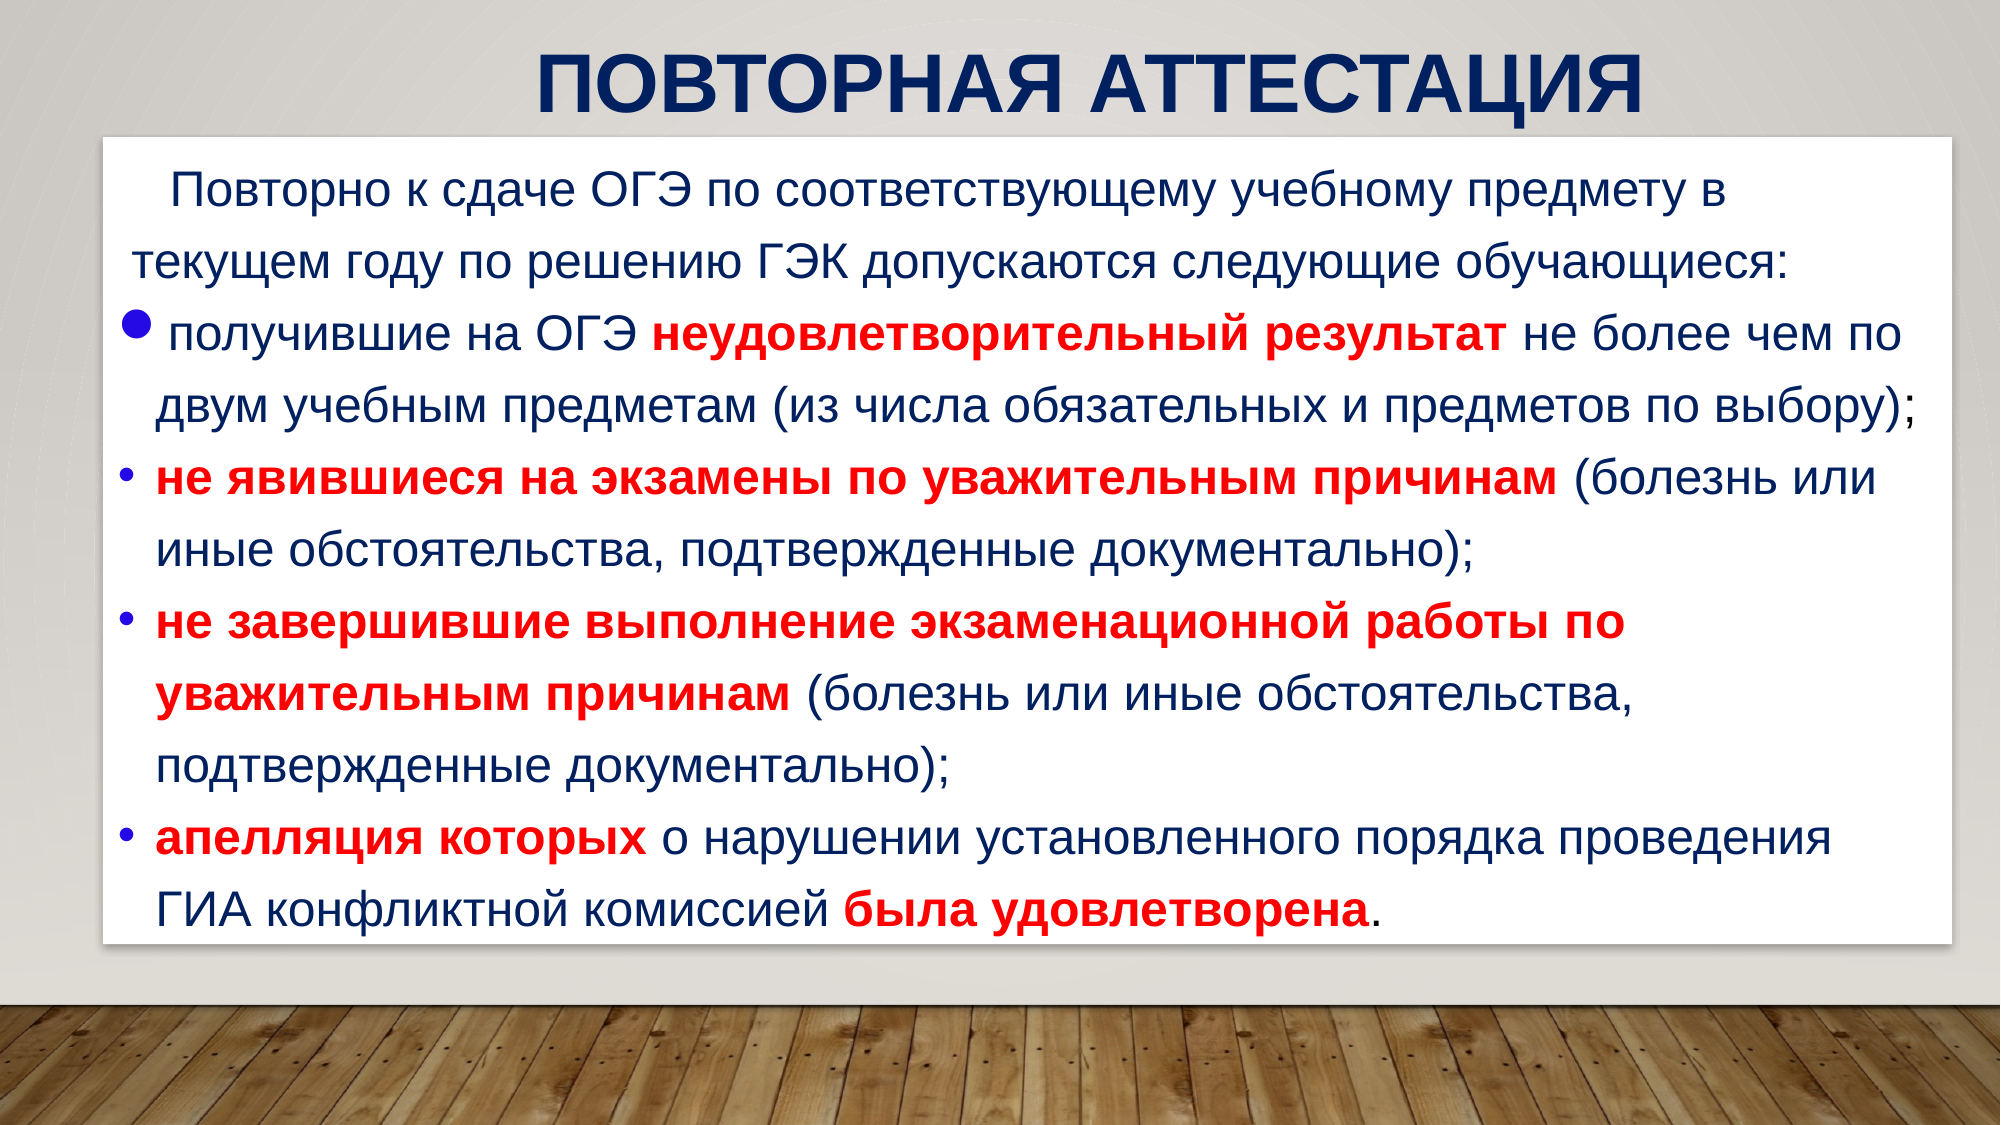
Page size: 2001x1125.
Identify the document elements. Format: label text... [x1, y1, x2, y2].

list Повторно к сдаче ОГЭ по соответствующему учебному предмету в текущем году по решению ГЭК допускаются следующие обучающиеся: получившие на ОГЭ неудовлетворительный результат не более чем по двум учебным предметам (из числа обязательных и предметов по выбору); не явившиеся на экзамены по уважительным причинам (болезнь или иные обстоятельства, подтвержденные документально); не завершившие выполнение экзаменационной работы по уважительным причинам (болезнь или иные обстоятельства, подтвержденные документально); апелляция которых о нарушении установленного порядка проведения ГИА конфликтной комиссией была удовлетворена. [102, 137, 1953, 945]
picture [0, 1005, 2000, 1125]
title Повторная аттестация [492, 45, 1675, 126]
